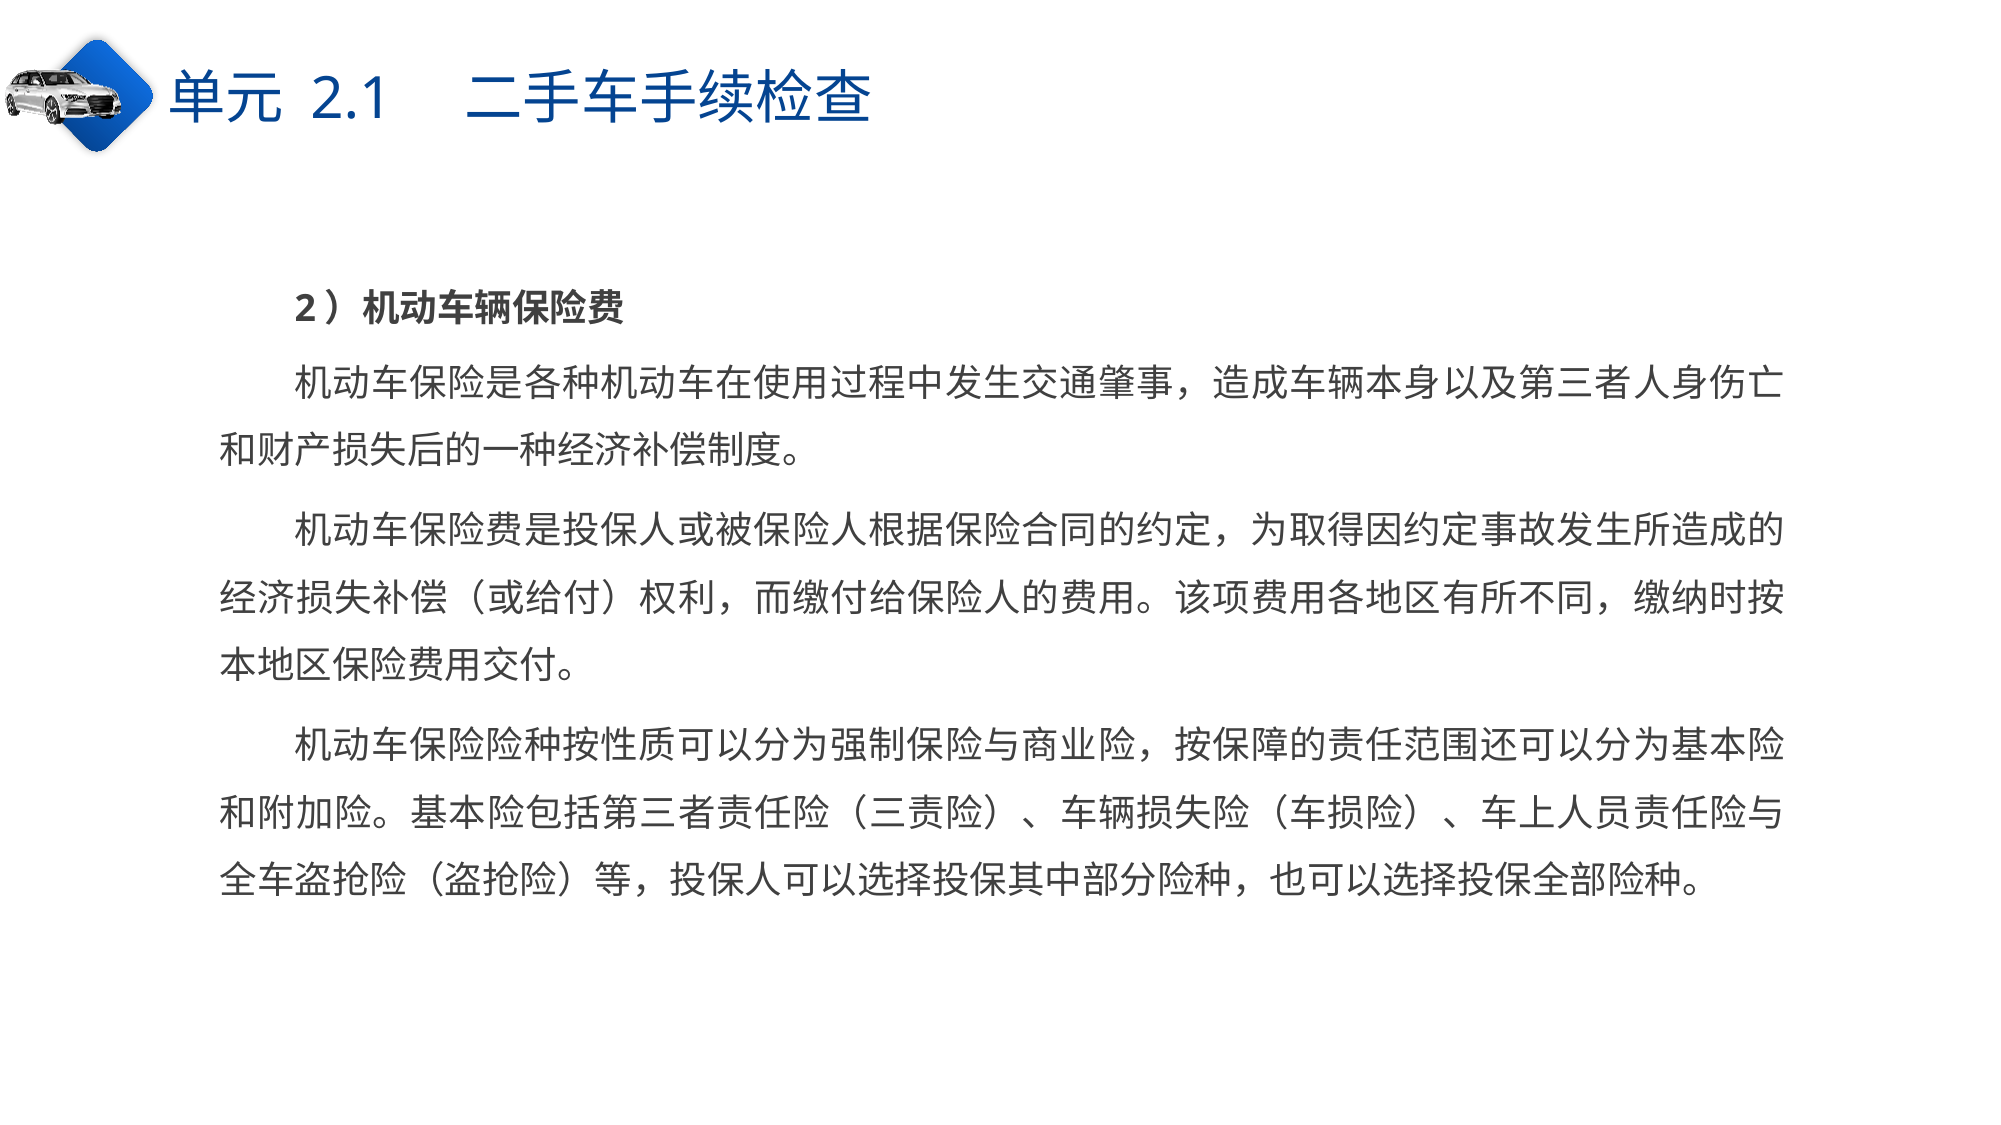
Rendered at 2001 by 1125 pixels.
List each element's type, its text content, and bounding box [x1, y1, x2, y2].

text_box 单元 2.1 二手车手续检查 [152, 52, 888, 138]
picture [0, 31, 125, 157]
text_box 2）机动车辆保险费 [204, 254, 1000, 337]
text_box 机动车保险是各种机动车在使用过程中发生交通肇事，造成车辆本身以及第三者人身伤亡和财产损失后的一种经济补偿制度。 机动车保险费是投保人或被保险人根据保险合同的约定，为取得因约定事故发生所造成的经济损失补偿（或给付）权利，而缴付给保险人的费用。该项费用各地区有所不同，缴纳时按本地区保险费用交付。 机动车保险险种按性质可以分为强制保险与商业险，按保障的责任范围还可以分为基本险和附加险。基本险包括第三者责任险（三责险）、车辆损失险（车损险）、车上人员责任险与全车盗抢险（盗抢险）等，投保人可以选择投保其中部分险种，也可以选择投保全部险种。 [204, 328, 1800, 909]
